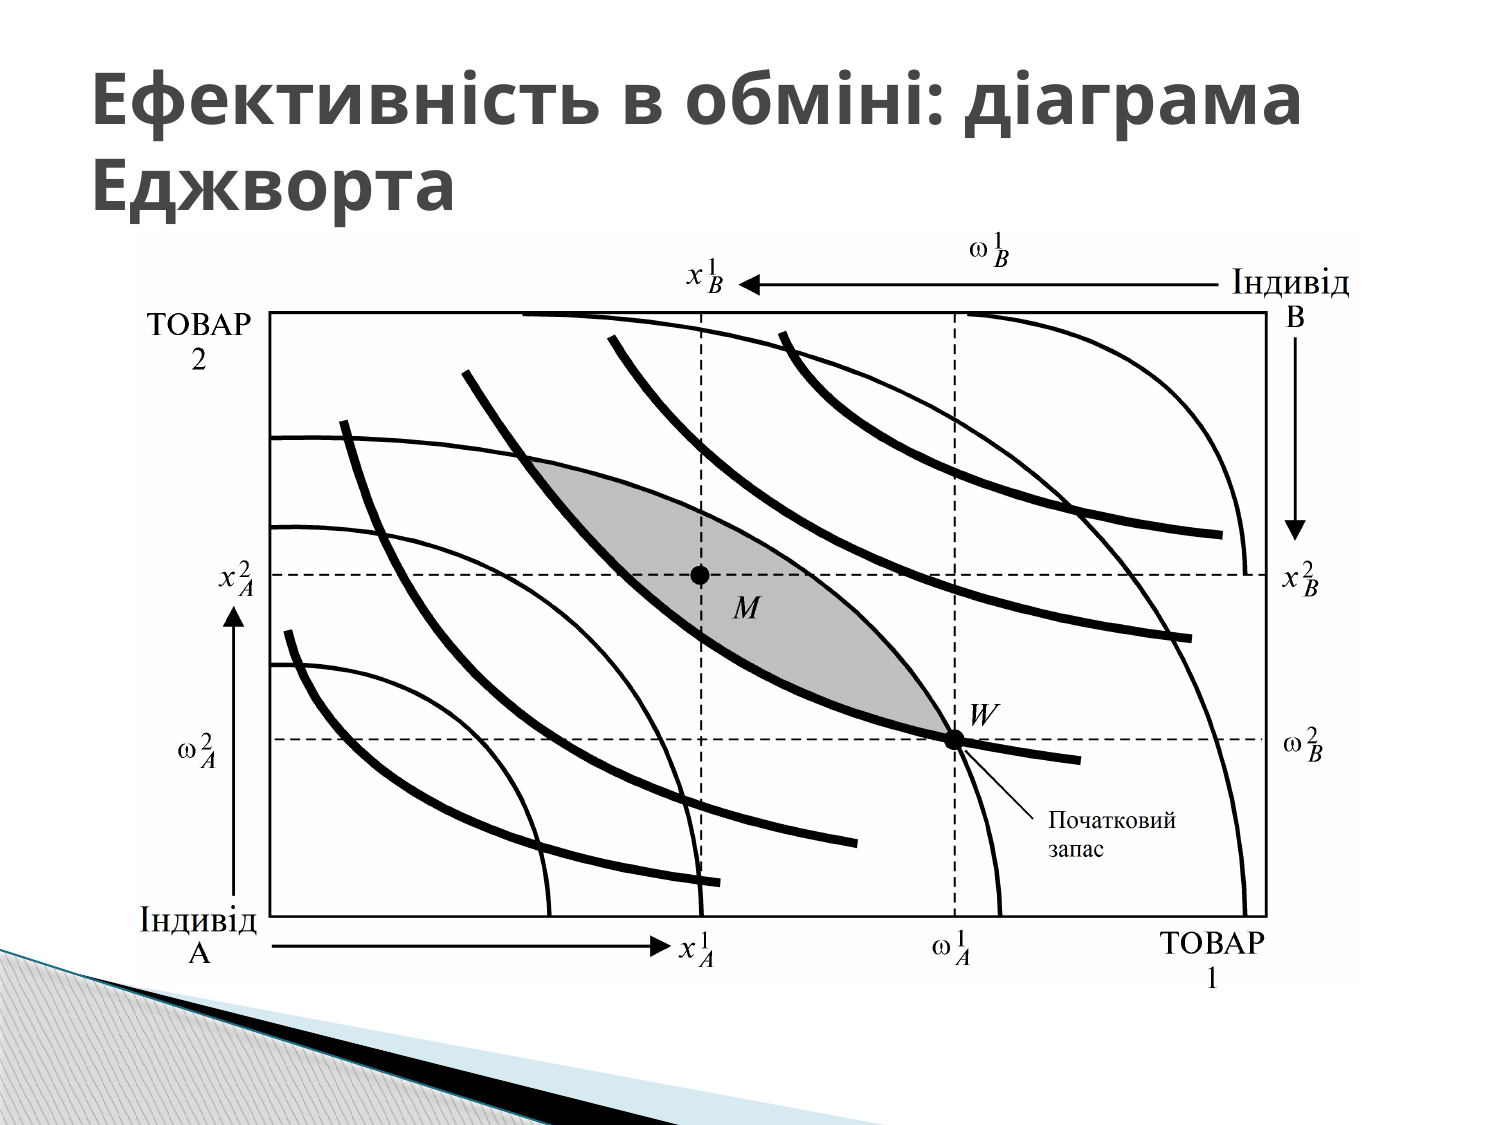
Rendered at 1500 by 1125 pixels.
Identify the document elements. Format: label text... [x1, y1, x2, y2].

picture [135, 231, 1359, 988]
title Ефективність в обміні: діаграма Еджворта [75, 45, 1425, 233]
